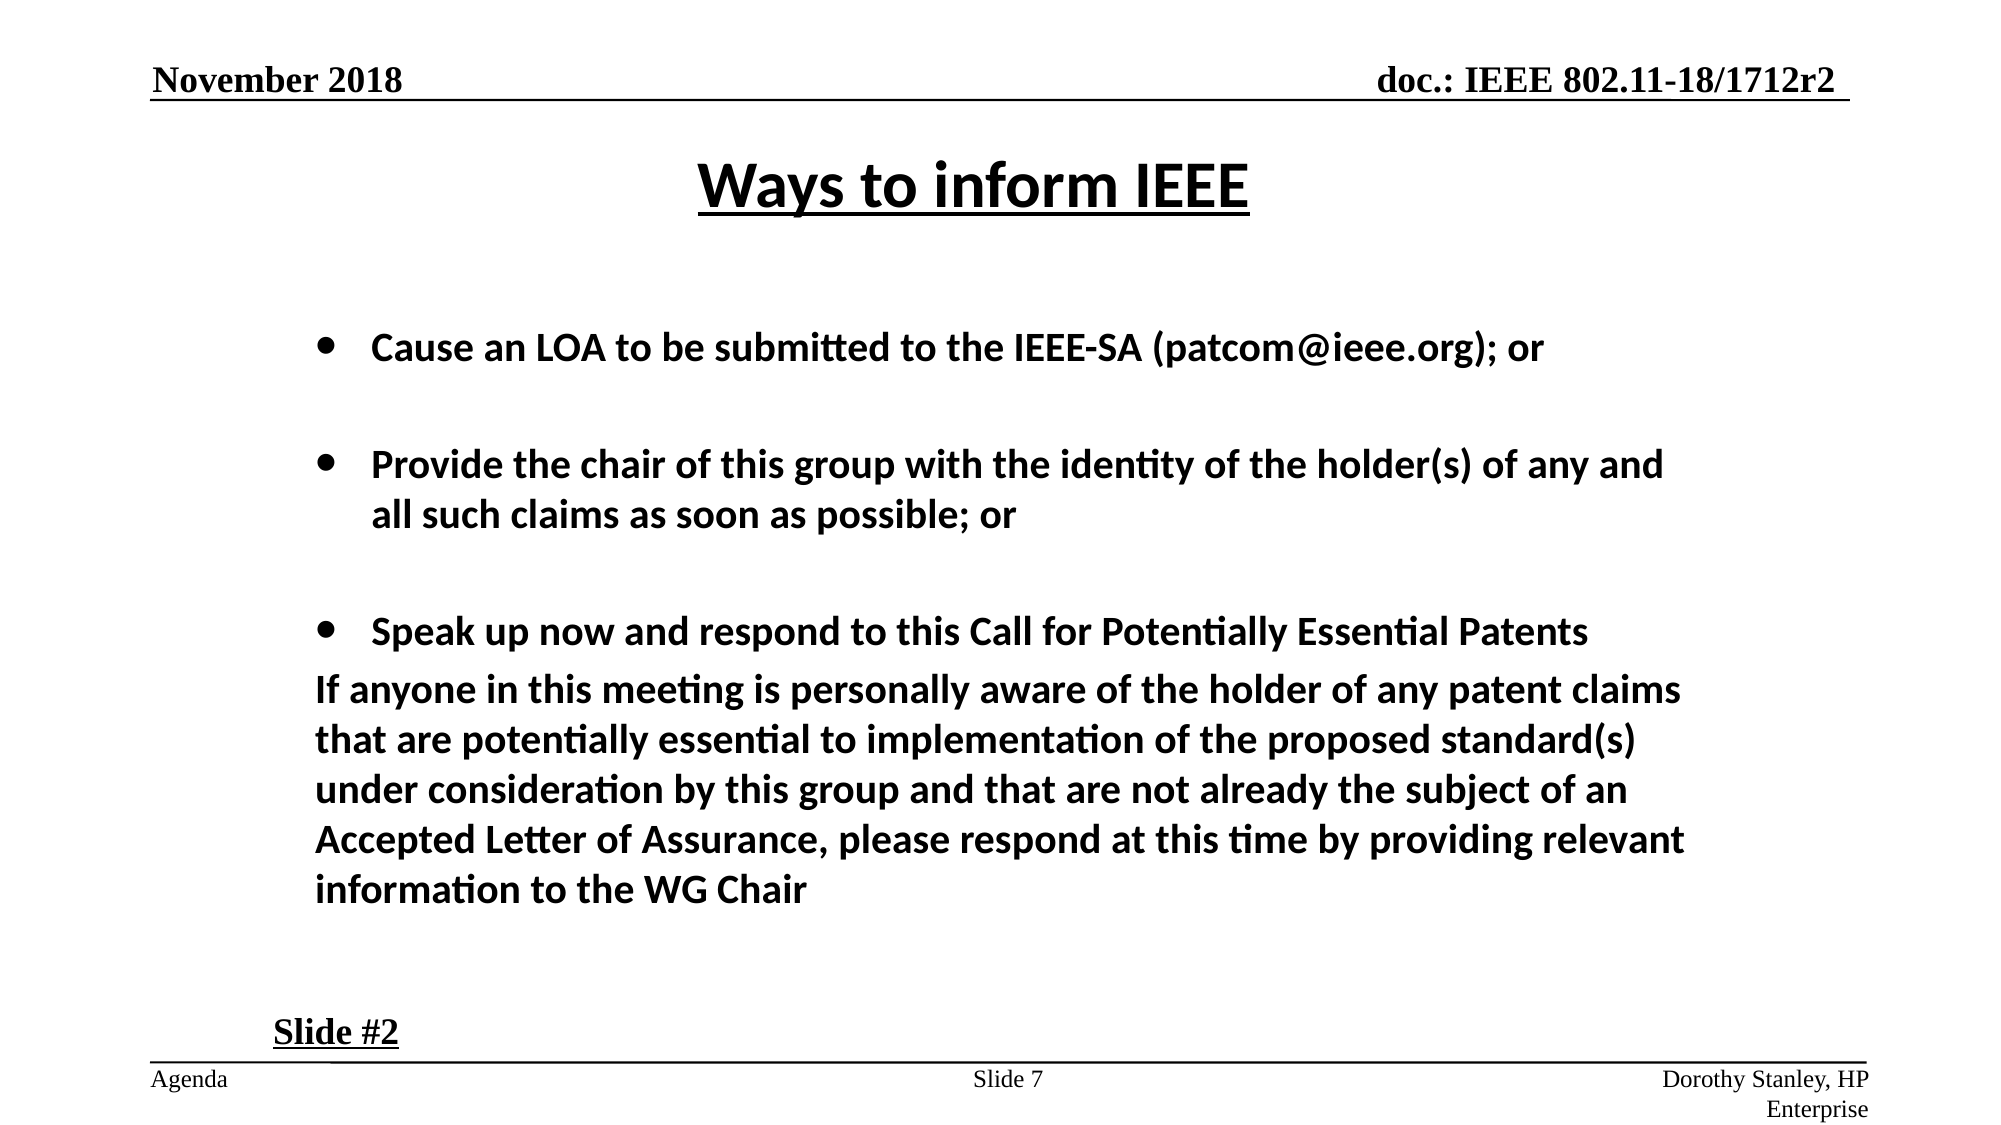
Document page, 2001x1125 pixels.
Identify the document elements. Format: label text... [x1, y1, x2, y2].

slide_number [152, 54, 567, 100]
slide_number Slide 7 [964, 1062, 1053, 1093]
footer Dorothy Stanley, HP Enterprise [1609, 1062, 1869, 1093]
title Ways to inform IEEE [336, 99, 1612, 263]
text_box Slide #2 [258, 999, 415, 1060]
list Cause an LOA to be submitted to the IEEE-SA (patcom@ieee.org); or Provide the chair of this group with the identity of the holder(s) of any and all such claims as soon as possible; or Speak up now and respond to this Call for Potentially Essential Patents If anyone in this meeting is personally aware of the holder of any patent claims that are potentially essential to implementation of the proposed standard(s) under consideration by this group and that are not already the subject of an Accepted Letter of Assurance, please respond at this time by providing relevant information to the WG Chair [300, 312, 1713, 950]
